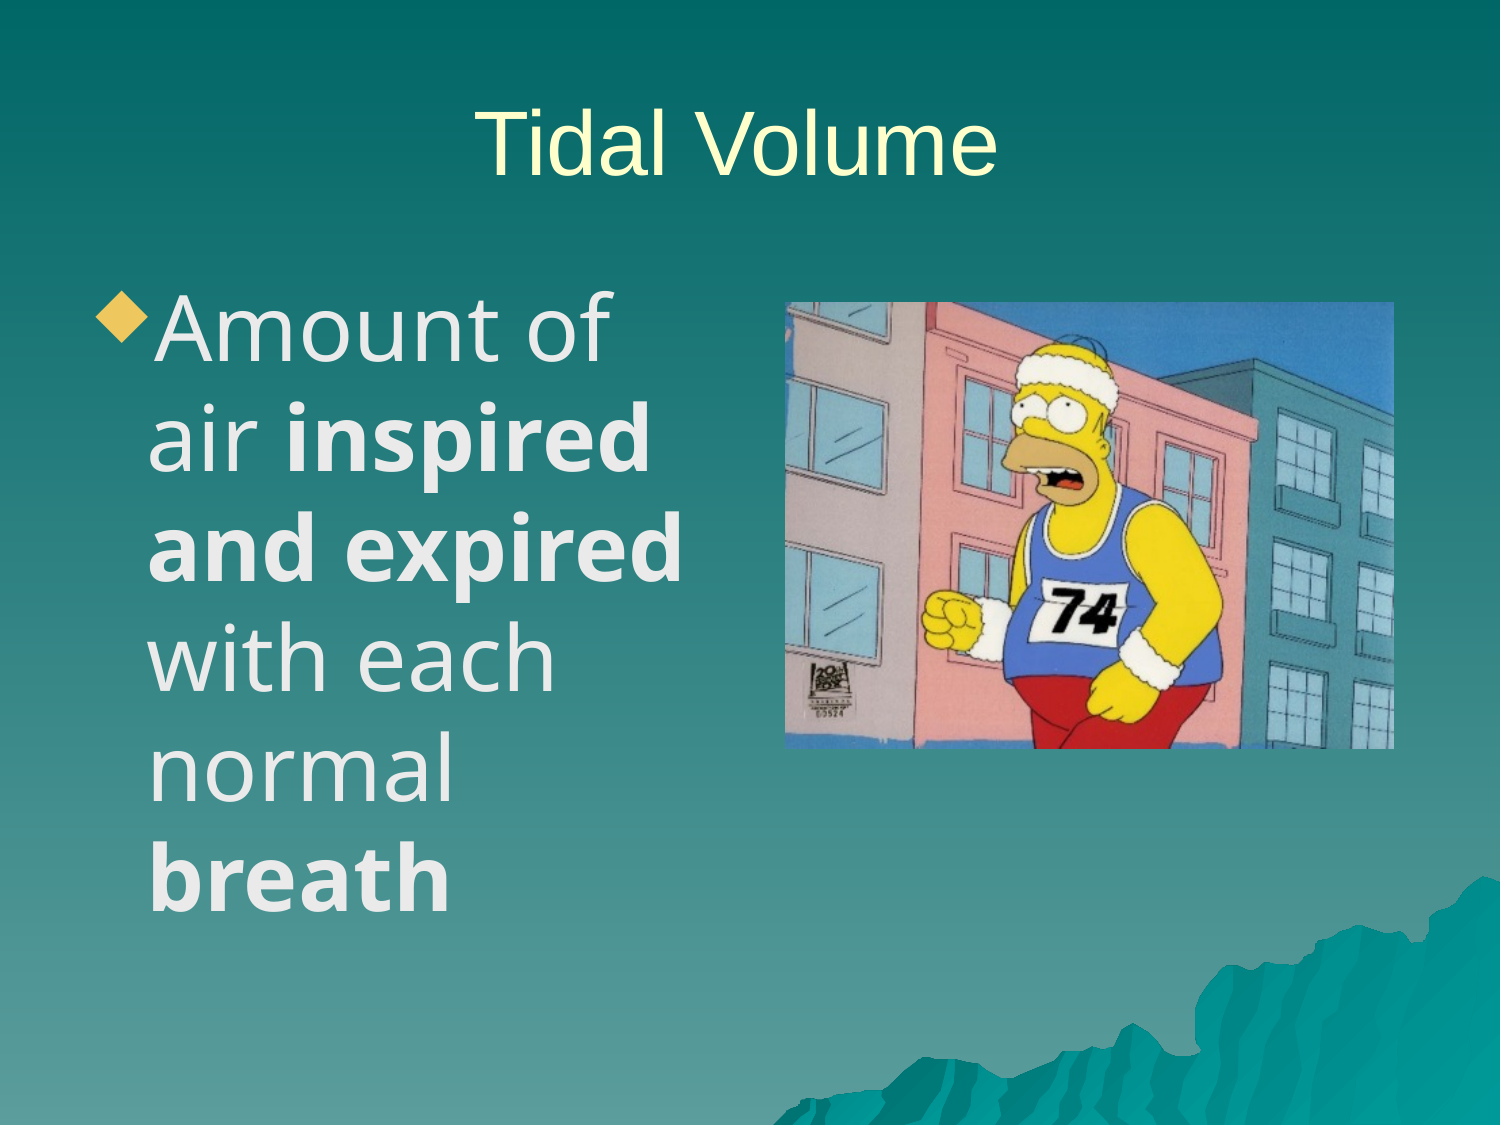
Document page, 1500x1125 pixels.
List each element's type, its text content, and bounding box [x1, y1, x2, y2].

title Tidal Volume [74, 45, 1426, 233]
list Amount of air inspired and expired with each normal breath [74, 262, 762, 1000]
picture [785, 302, 1395, 750]
